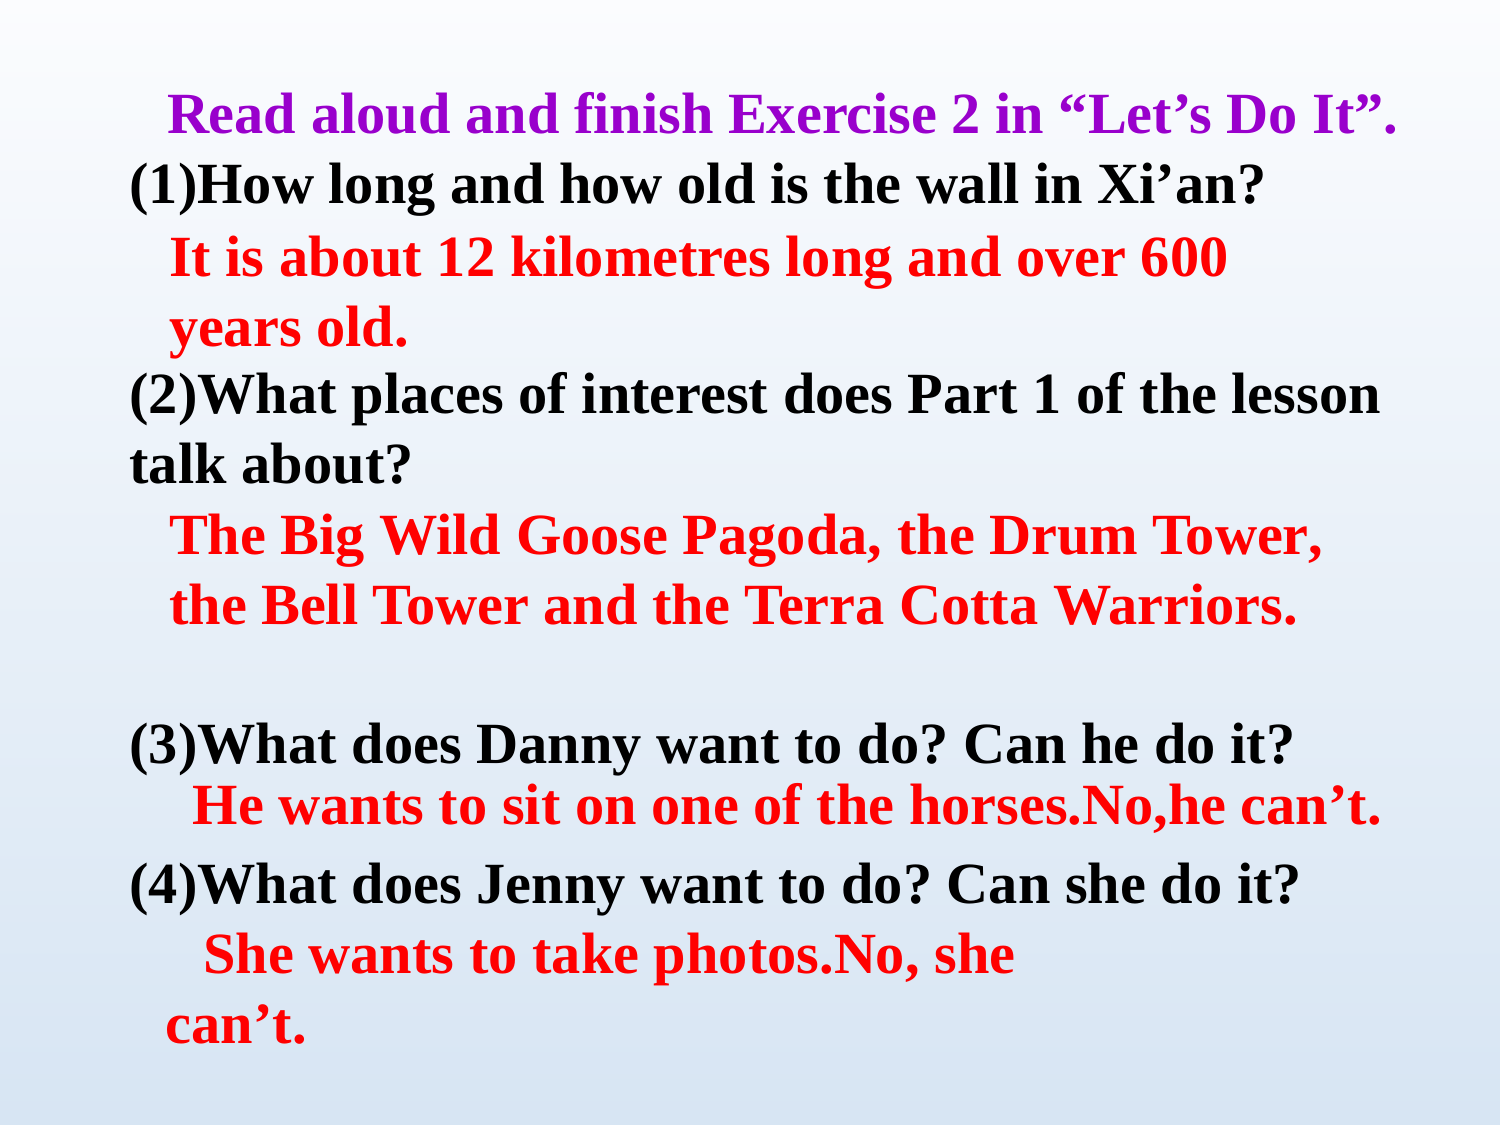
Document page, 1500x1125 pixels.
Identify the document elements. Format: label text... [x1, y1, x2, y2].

text_box The Big Wild Goose Pagoda, the Drum Tower, the Bell Tower and the Terra Cotta Warriors. [154, 488, 1395, 689]
text_box She wants to take photos.No, she can’t. [151, 907, 1149, 993]
text_box He wants to sit on one of the horses.No,he can’t. [178, 758, 1437, 889]
text_box It is about 12 kilometres long and over 600 years old. [154, 210, 1344, 411]
text_box Read aloud and finish Exercise 2 in “Let’s Do It”. (1)How long and how old is the wall in Xi’an? (2)What places of interest does Part 1 of the lesson talk about? (3)What does Danny want to do? Can he do it? (4)What does Jenny want to do? Can she do it? [114, 67, 1422, 993]
